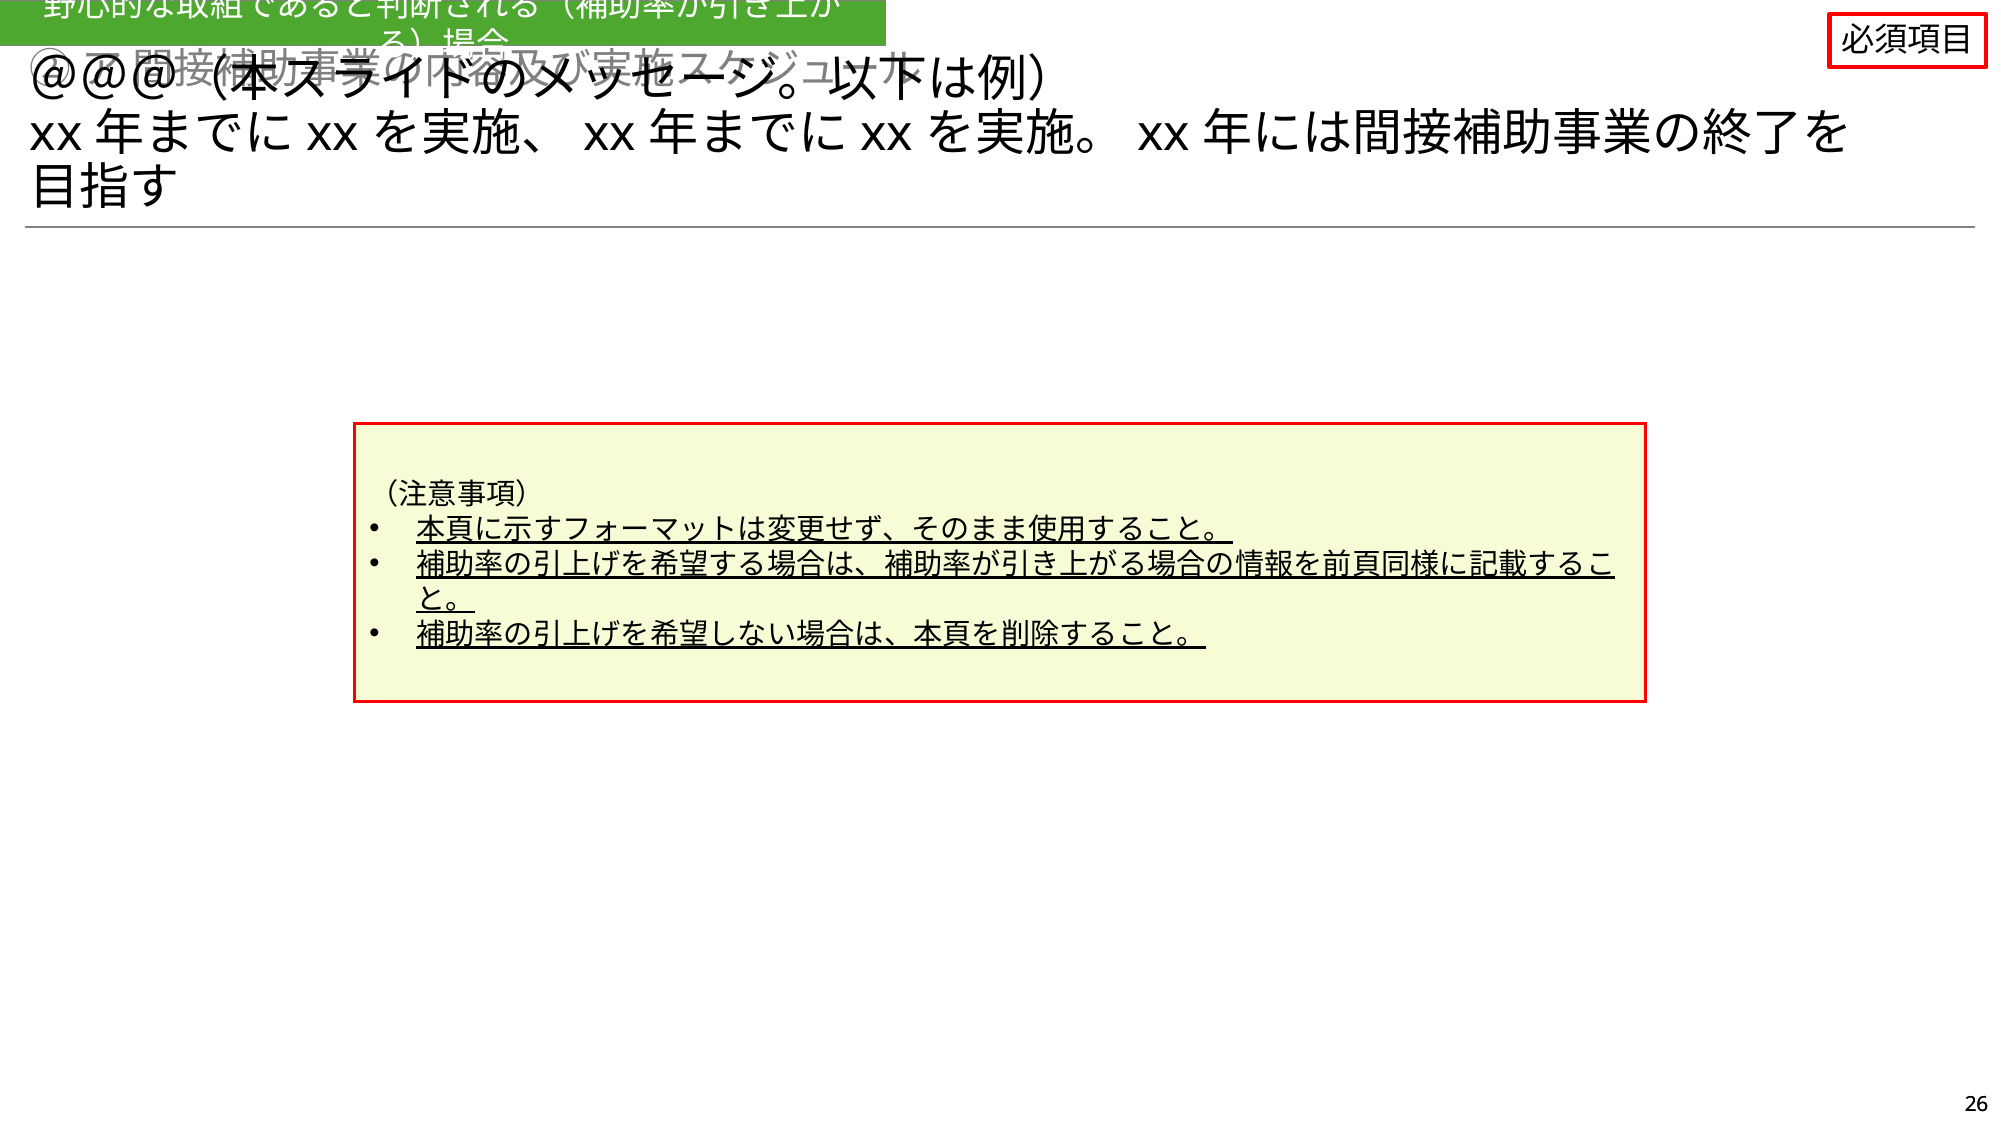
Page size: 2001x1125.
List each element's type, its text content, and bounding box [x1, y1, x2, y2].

text_box ＠＠＠（本スライドのメッセージ。以下は例） xx年までにxxを実施、xx年までにxxを実施。xx年には間接補助事業の終了を目指す [29, 53, 1875, 216]
text_box （注意事項） 本頁に示すフォーマットは変更せず、そのまま使用すること。 補助率の引上げを希望する場合は、補助率が引き上がる場合の情報を前頁同様に記載すること。 補助率の引上げを希望しない場合は、本頁を削除すること。 [353, 422, 1647, 703]
text_box 野心的な取組であると判断される（補助率が引き上がる）場合 [0, 0, 886, 46]
text_box 必須項目 [1829, 13, 1986, 68]
text_box ②ア 間接補助事業の内容及び実施スケジュール [29, 47, 1802, 53]
